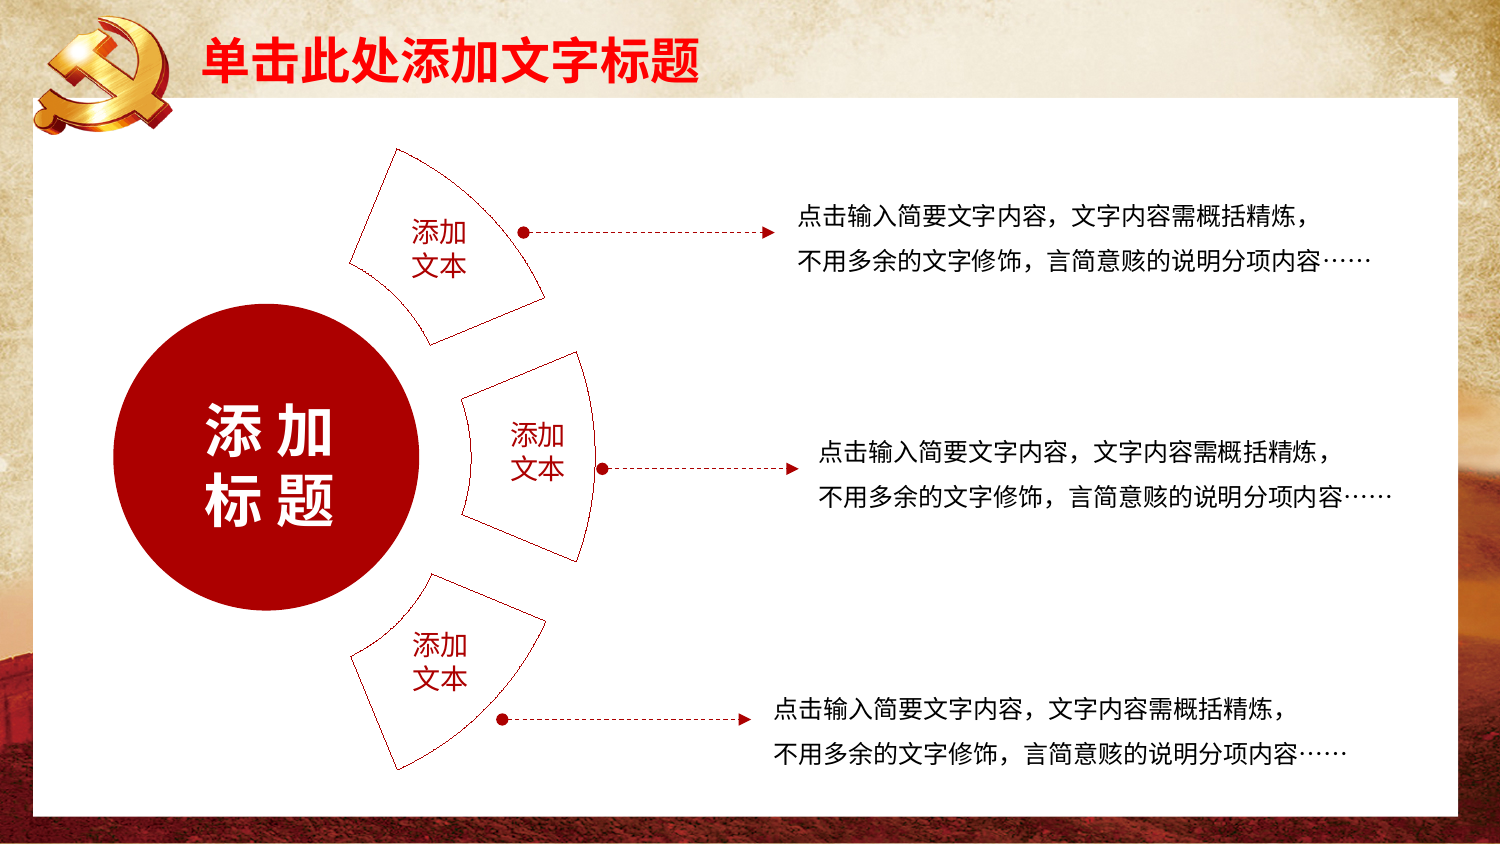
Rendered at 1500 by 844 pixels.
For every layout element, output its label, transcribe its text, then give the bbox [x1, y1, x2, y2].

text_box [350, 573, 546, 770]
text_box 点击输入简要文字内容，文字内容需概括精炼， 不用多余的文字修饰，言简意赅的说明分项内容…… [797, 185, 1414, 276]
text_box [461, 351, 603, 562]
text_box 点击输入简要文字内容，文字内容需概括精炼， 不用多余的文字修饰，言简意赅的说明分项内容…… [818, 421, 1436, 512]
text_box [113, 303, 420, 611]
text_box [349, 148, 545, 346]
text_box [156, 22, 546, 108]
text_box 点击输入简要文字内容，文字内容需概括精炼， 不用多余的文字修饰，言简意赅的说明分项内容…… [773, 678, 1387, 769]
picture [0, 0, 1500, 844]
